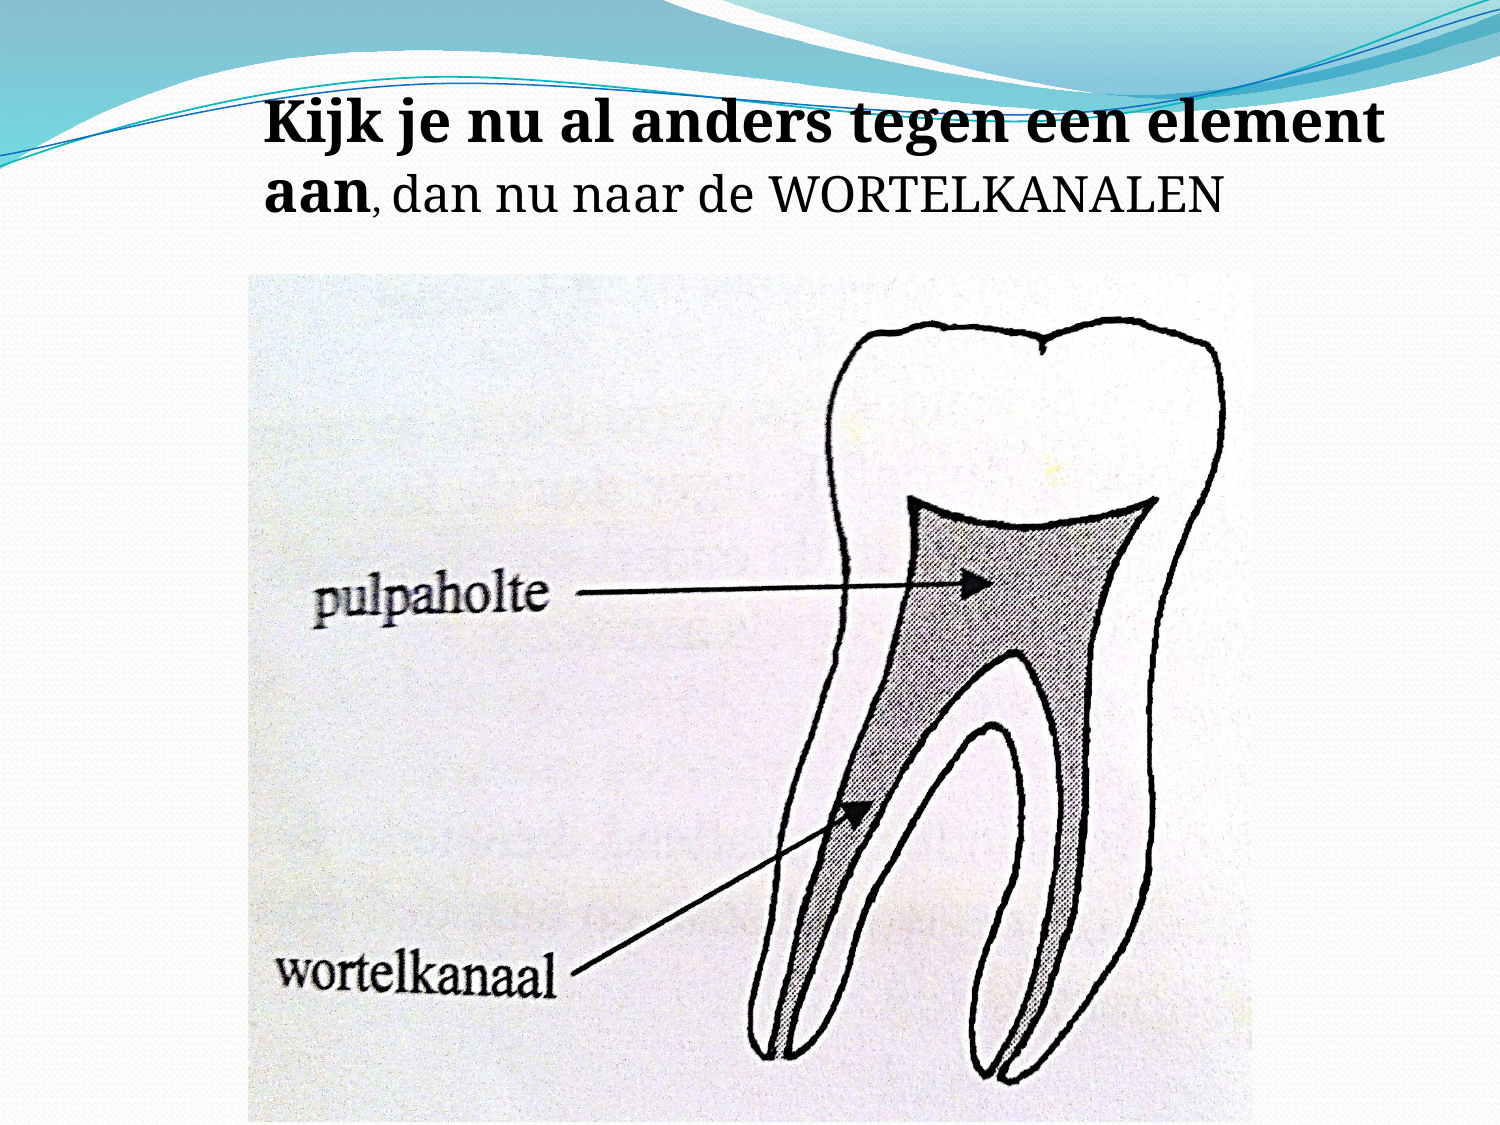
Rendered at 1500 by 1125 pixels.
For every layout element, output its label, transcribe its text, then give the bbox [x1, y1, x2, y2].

text_box Kijk je nu al anders tegen een element aan, dan nu naar de WORTELKANALEN [248, 76, 1415, 277]
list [248, 274, 1253, 1123]
